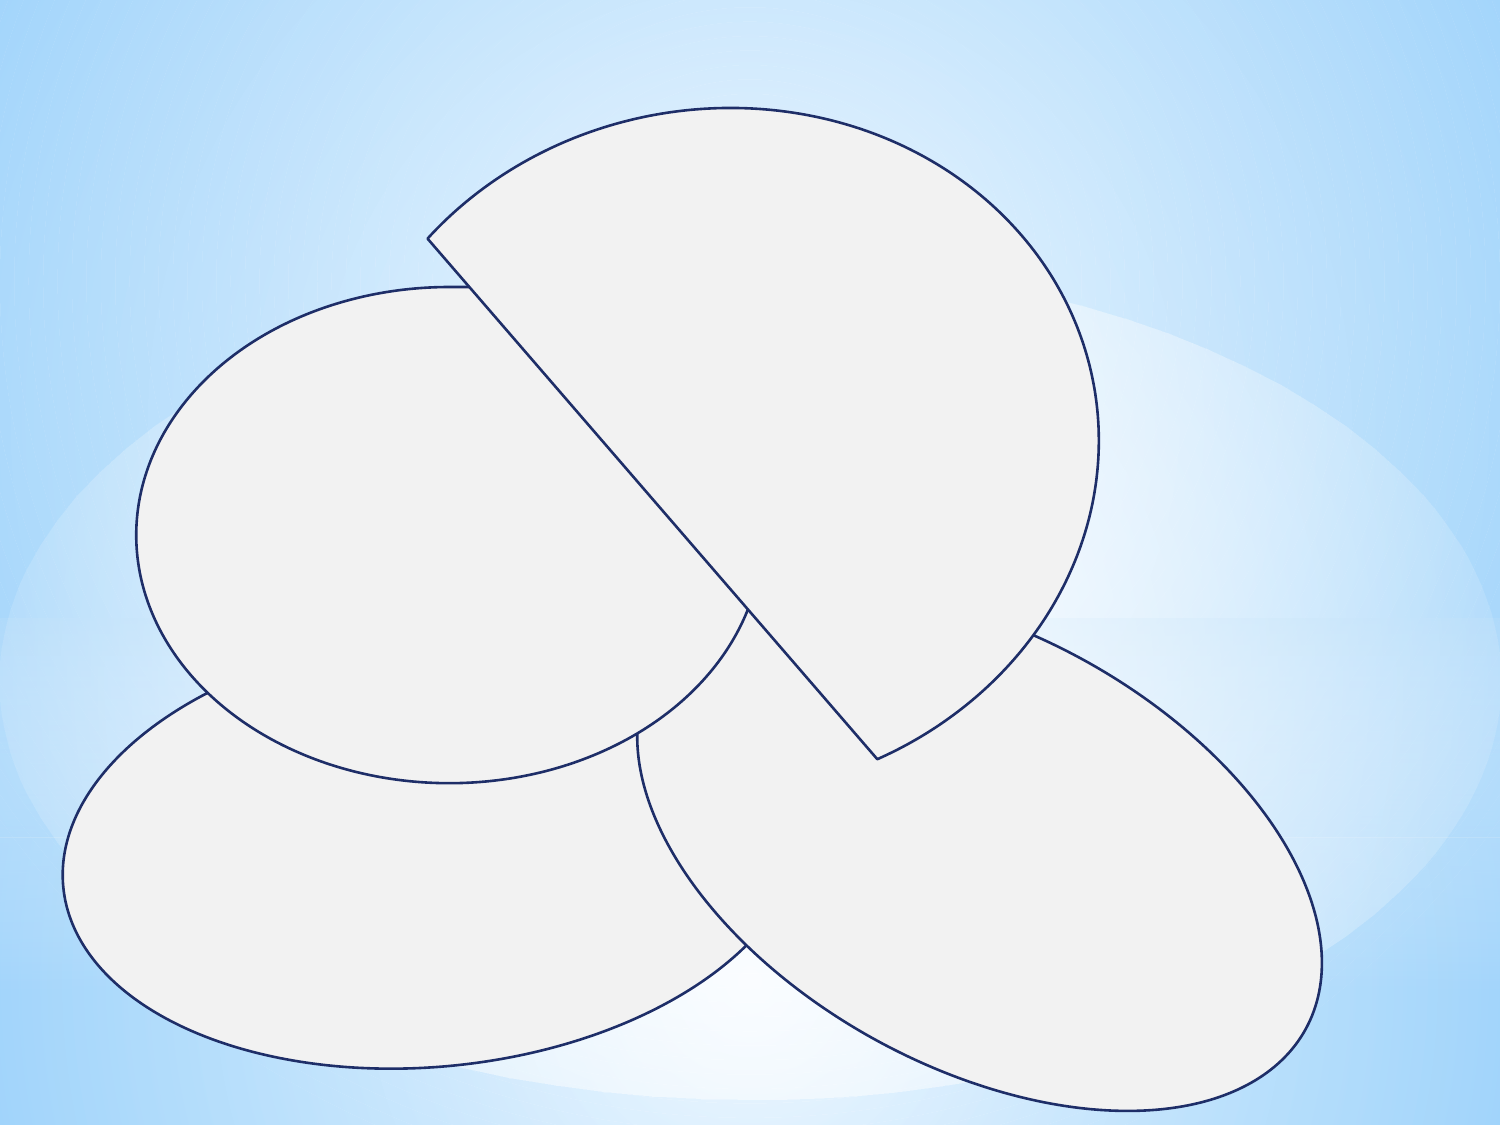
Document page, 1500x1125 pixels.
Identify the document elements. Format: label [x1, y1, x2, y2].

text_box [635, 613, 1324, 1113]
text_box [134, 285, 748, 785]
text_box [426, 106, 1101, 761]
text_box [61, 693, 746, 1070]
